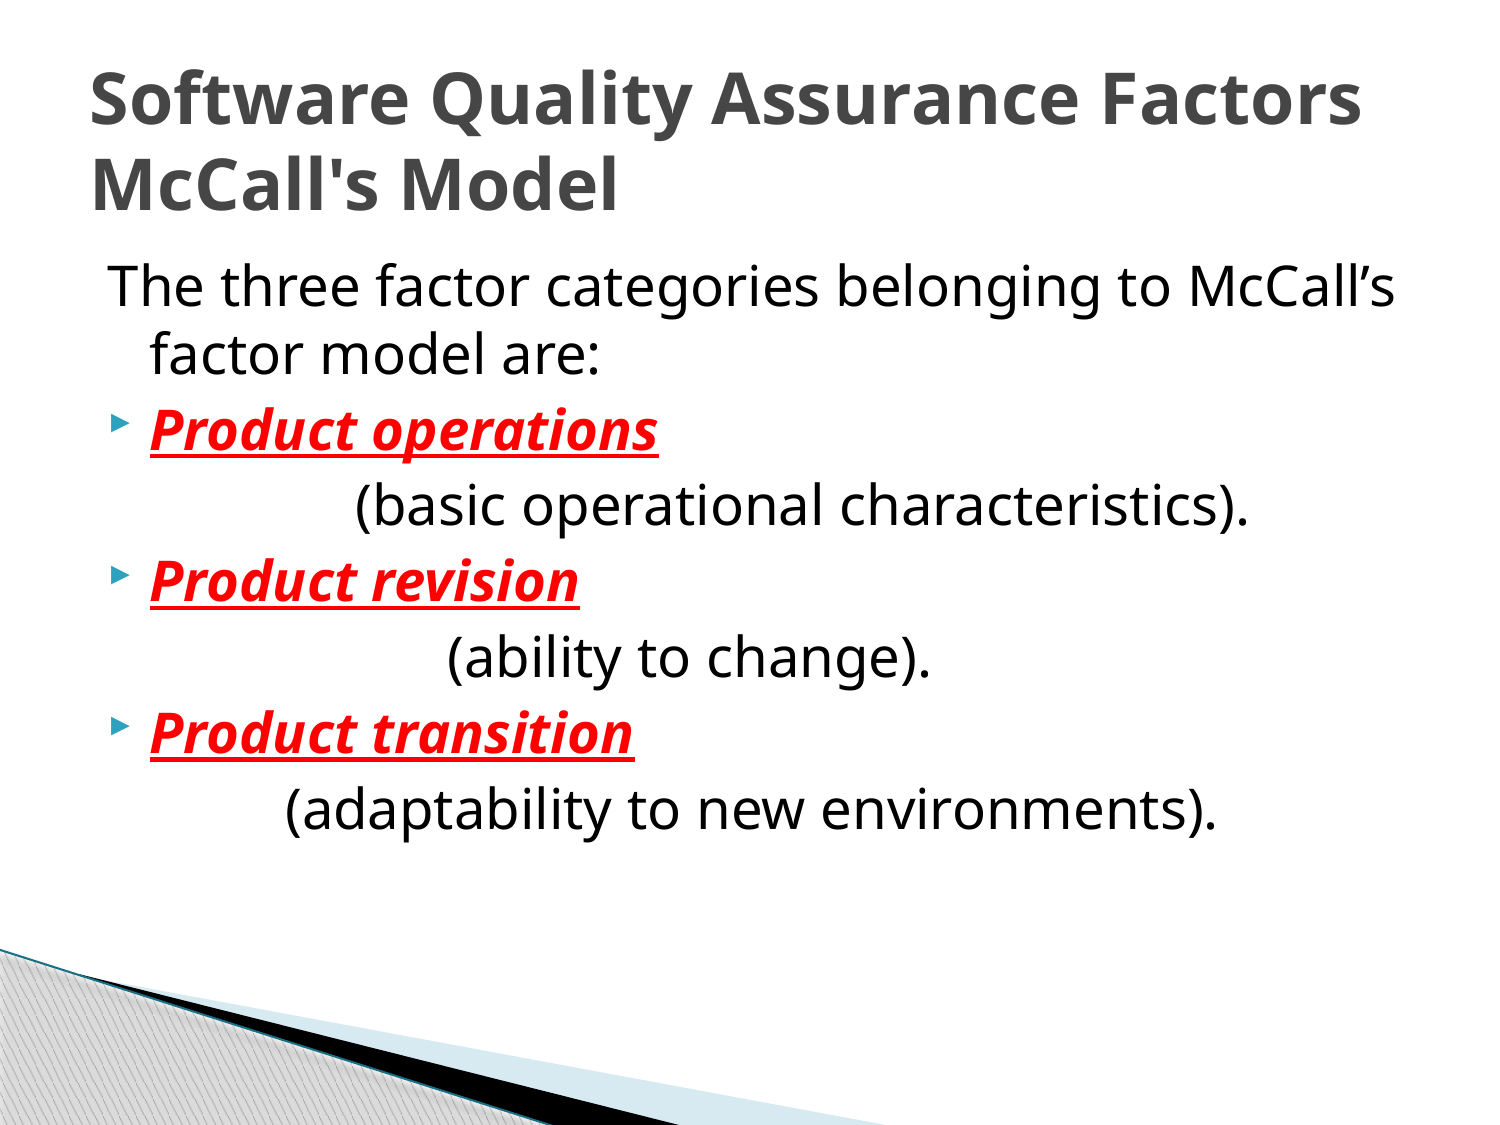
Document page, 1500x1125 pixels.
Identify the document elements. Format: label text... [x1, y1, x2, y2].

list The three factor categories belonging to McCall’s factor model are: Product operations (basic operational characteristics). Product revision (ability to change). Product transition (adaptability to new environments). [74, 242, 1426, 986]
title Software Quality Assurance Factors McCall's Model [75, 45, 1425, 233]
